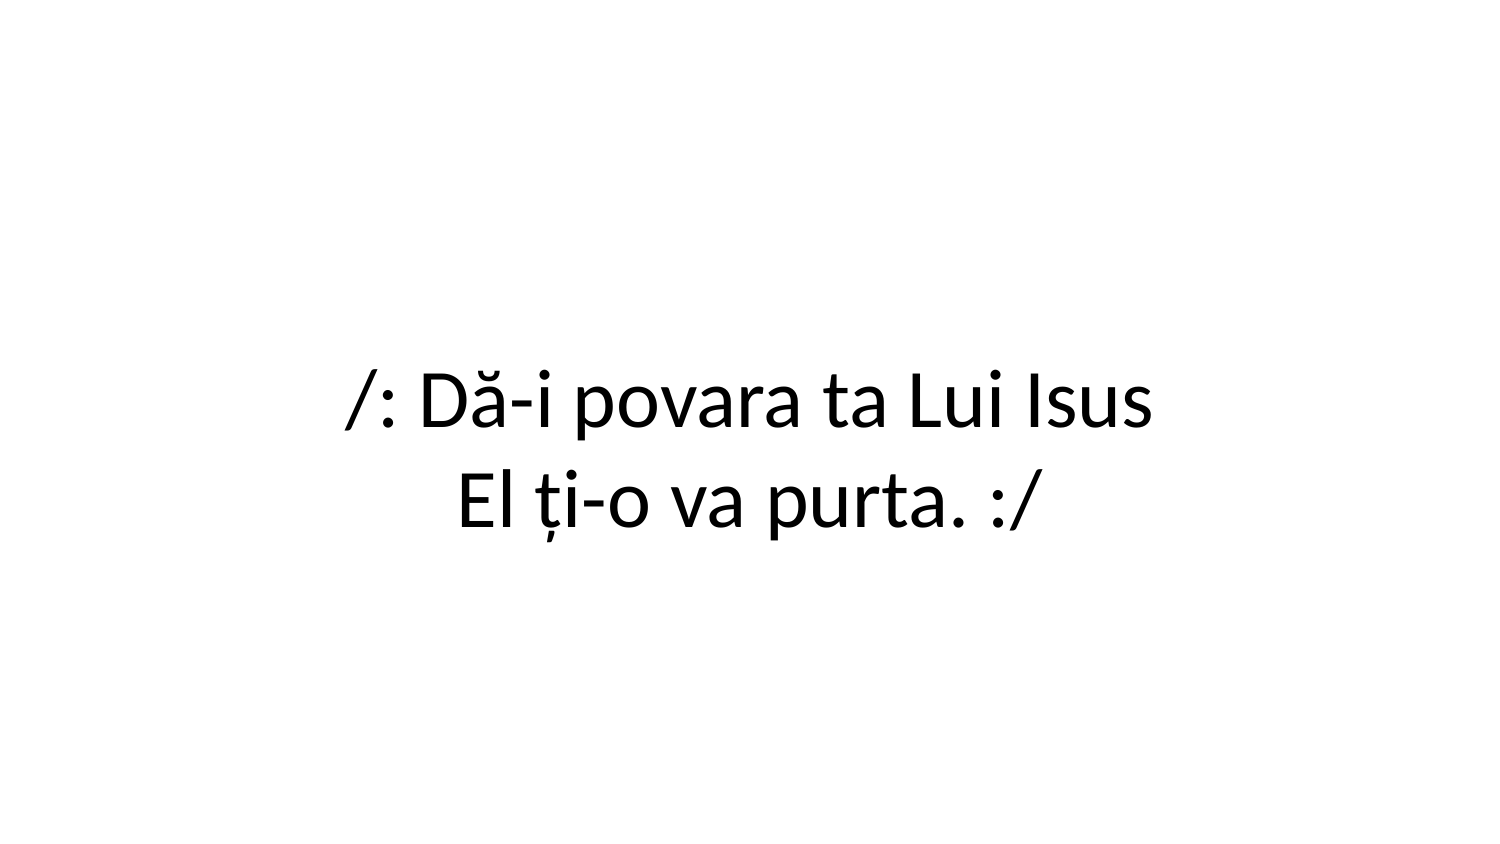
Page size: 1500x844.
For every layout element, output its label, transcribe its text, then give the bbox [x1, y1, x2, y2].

text_box /: Dă-i povara ta Lui Isus El ți-o va purta. :/ [330, 292, 1170, 552]
